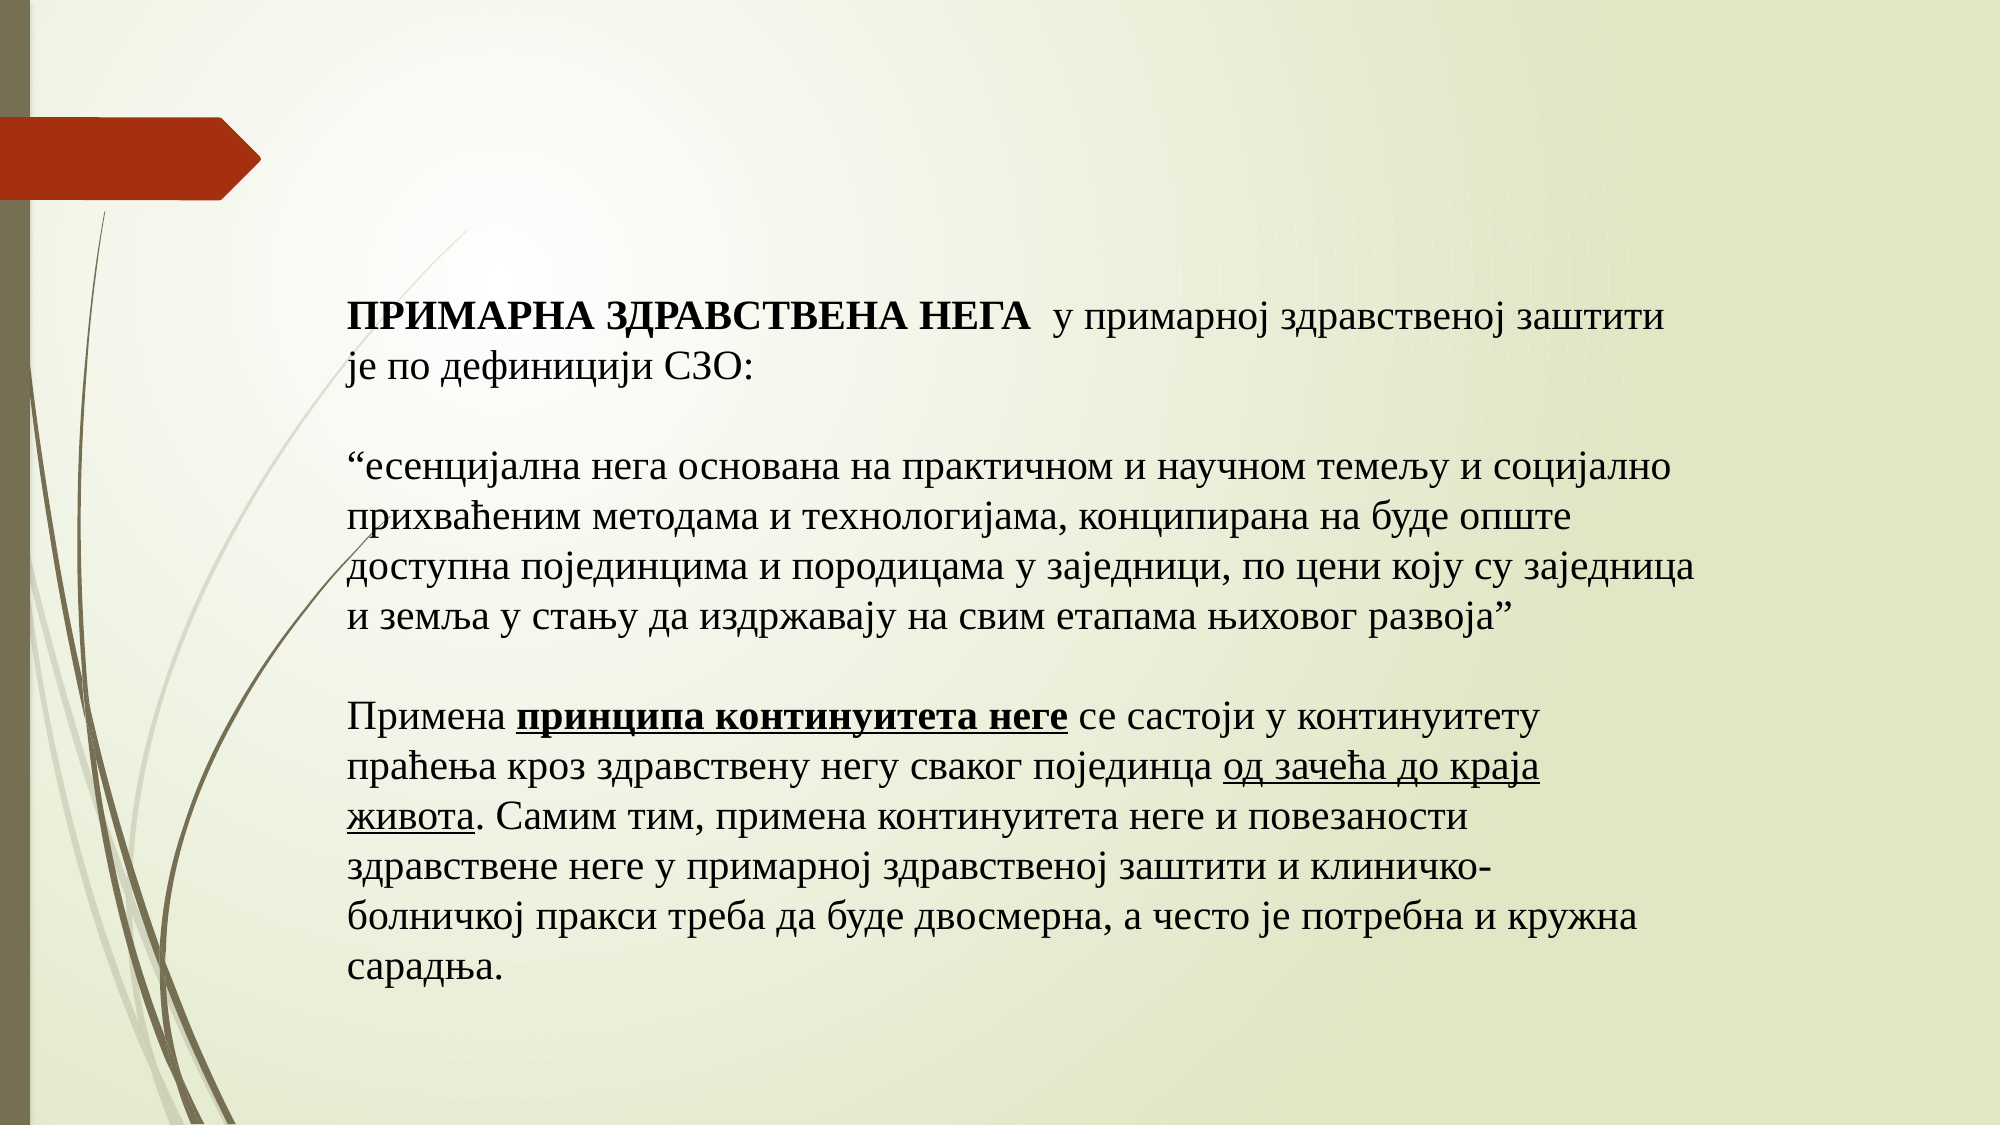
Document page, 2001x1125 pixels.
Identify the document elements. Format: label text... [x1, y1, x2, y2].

text_box ПРИМАРНА ЗДРАВСТВЕНА НЕГА у примарној здравственој заштити је по дефиницији СЗО: “есенцијална нега основана на практичном и научном темељу и социјално прихваћеним методама и технологијама, конципирана на буде опште доступна појединцима и породицама у заједници, по цени коју су заједница и земља у стању да издржавају на свим етапама њиховог развоја” Примена принципа континуитета неге се састоји у континуитету праћења кроз здравствену негу сваког појединца од зачећа до краја живота. Самим тим, примена континуитета неге и повезаности здравствене неге у примарној здравственој заштити и клиничко- болничкој пракси треба да буде двосмерна, а често је потребна и кружна сарадња. [332, 140, 1688, 1090]
